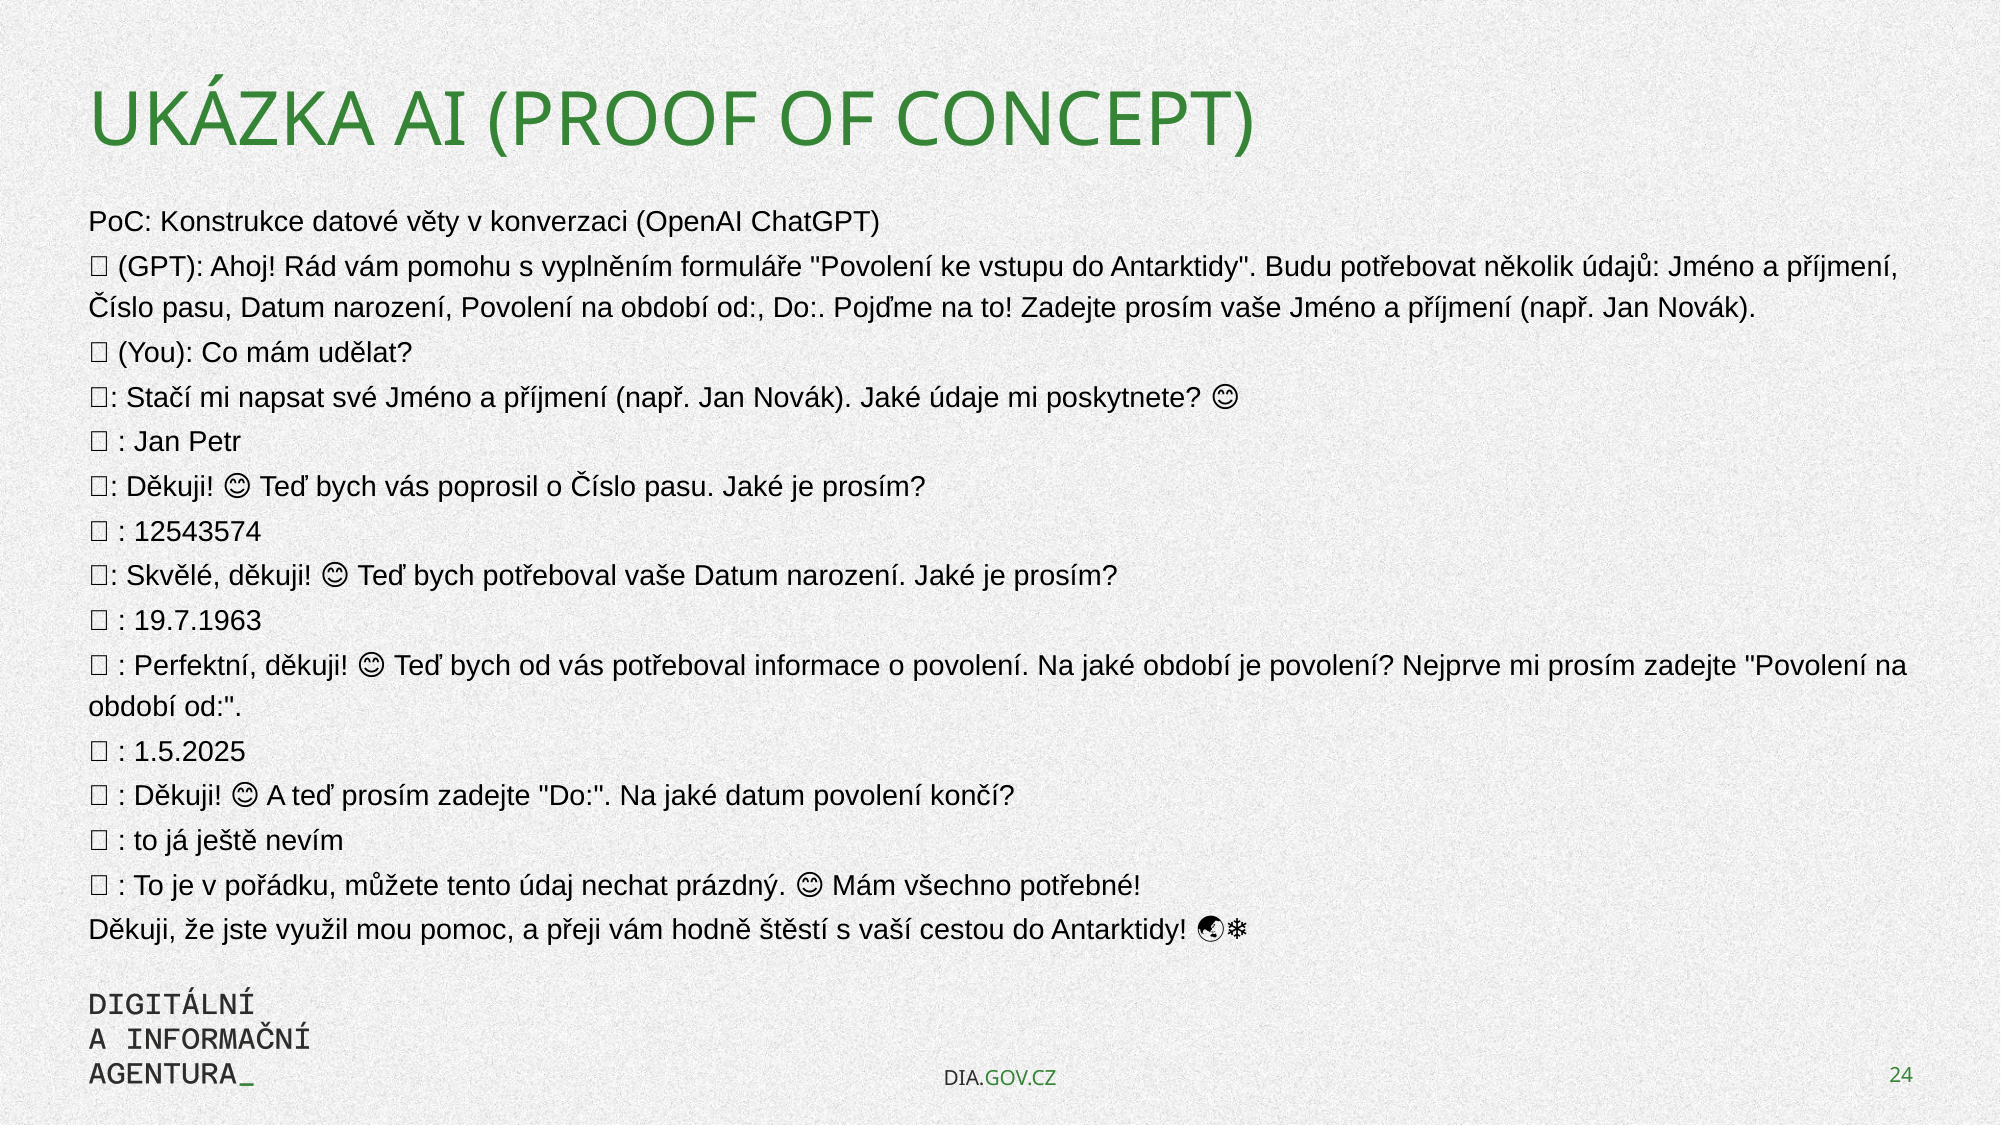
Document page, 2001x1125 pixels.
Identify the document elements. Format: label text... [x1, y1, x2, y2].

title Ukázka AI (Proof of concept) [88, 70, 1912, 196]
picture [0, 0, 2001, 1125]
list PoC: Konstrukce datové věty v konverzaci (OpenAI ChatGPT) 🤖 (GPT): Ahoj! Rád vám pomohu s vyplněním formuláře "Povolení ke vstupu do Antarktidy". Budu potřebovat několik údajů: Jméno a příjmení, Číslo pasu, Datum narození, Povolení na období od:, Do:. Pojďme na to! Zadejte prosím vaše Jméno a příjmení (např. Jan Novák). 👨 (You): Co mám udělat? 🤖: Stačí mi napsat své Jméno a příjmení (např. Jan Novák). Jaké údaje mi poskytnete? 😊 👨 : Jan Petr 🤖: Děkuji! 😊 Teď bych vás poprosil o Číslo pasu. Jaké je prosím? 👨 : 12543574 🤖: Skvělé, děkuji! 😊 Teď bych potřeboval vaše Datum narození. Jaké je prosím? 👨 : 19.7.1963 🤖 : Perfektní, děkuji! 😊 Teď bych od vás potřeboval informace o povolení. Na jaké období je povolení? Nejprve mi prosím zadejte "Povolení na období od:". 👨 : 1.5.2025 🤖 : Děkuji! 😊 A teď prosím zadejte "Do:". Na jaké datum povolení končí? 👨 : to já ještě nevím 🤖 : To je v pořádku, můžete tento údaj nechat prázdný. 😊 Mám všechno potřebné! Děkuji, že jste využil mou pomoc, a přeji vám hodně štěstí s vaší cestou do Antarktidy! 🌏❄️ [88, 196, 1912, 948]
footer DIA.GOV.CZ [558, 1037, 1442, 1098]
slide_number 24 [1612, 1037, 1928, 1098]
